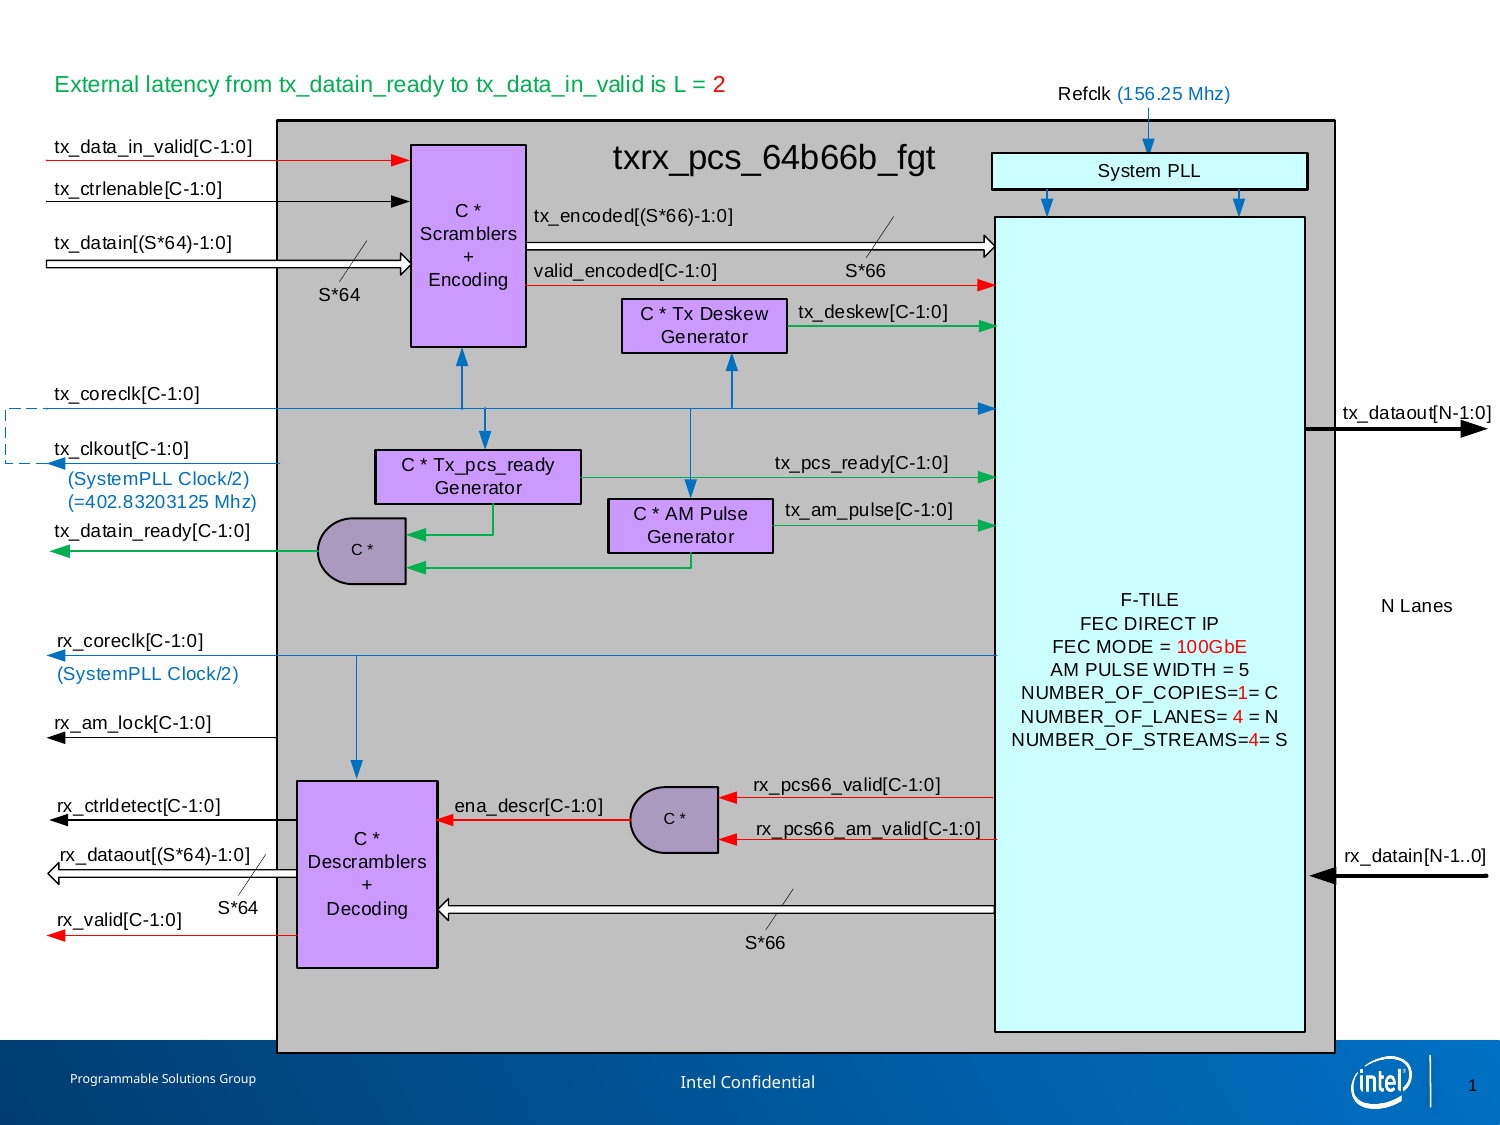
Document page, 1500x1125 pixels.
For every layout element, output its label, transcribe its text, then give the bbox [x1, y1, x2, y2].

slide_number 1 [1127, 1065, 1478, 1116]
picture [1, 62, 1500, 1056]
